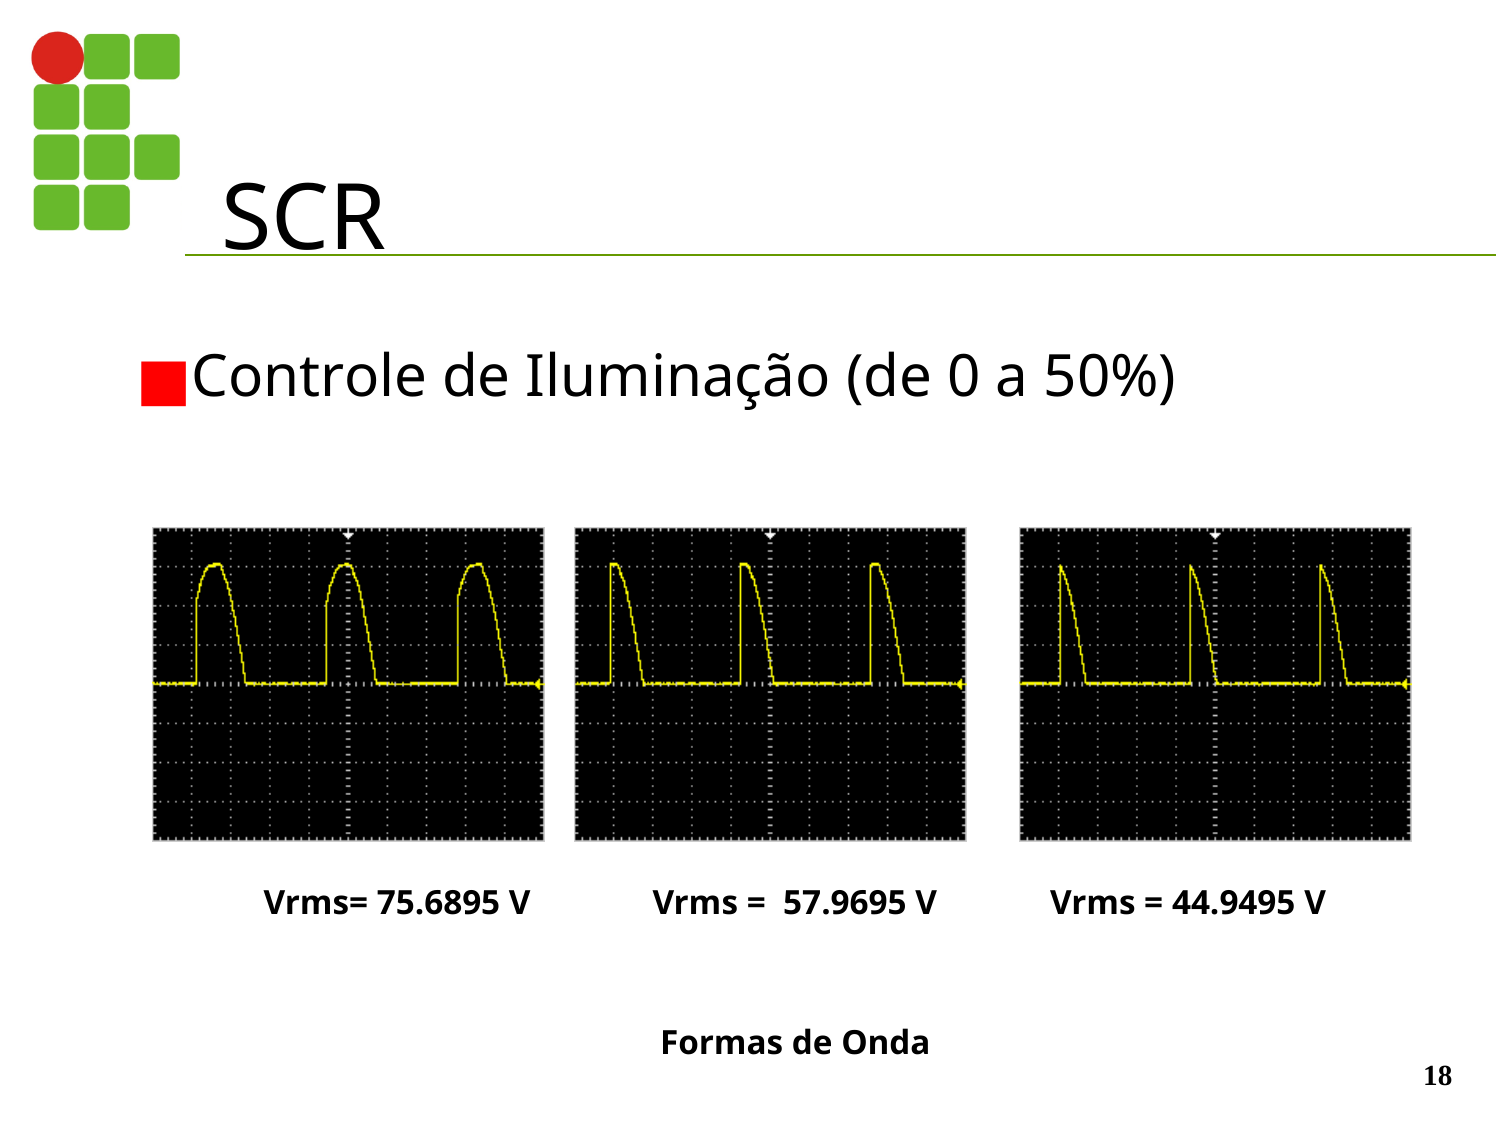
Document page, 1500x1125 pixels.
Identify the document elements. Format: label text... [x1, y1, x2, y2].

picture [152, 527, 545, 842]
text_box ‹#› [1155, 1067, 1468, 1100]
picture [573, 527, 967, 842]
picture [1019, 527, 1412, 842]
title SCR [206, 35, 1468, 275]
list Controle de Iluminação (de 0 a 50%) Vrms= 75.6895 V Vrms = 57.9695 V Vrms = 44.9495 V Formas de Onda [46, 331, 1469, 1067]
picture [29, 30, 182, 232]
